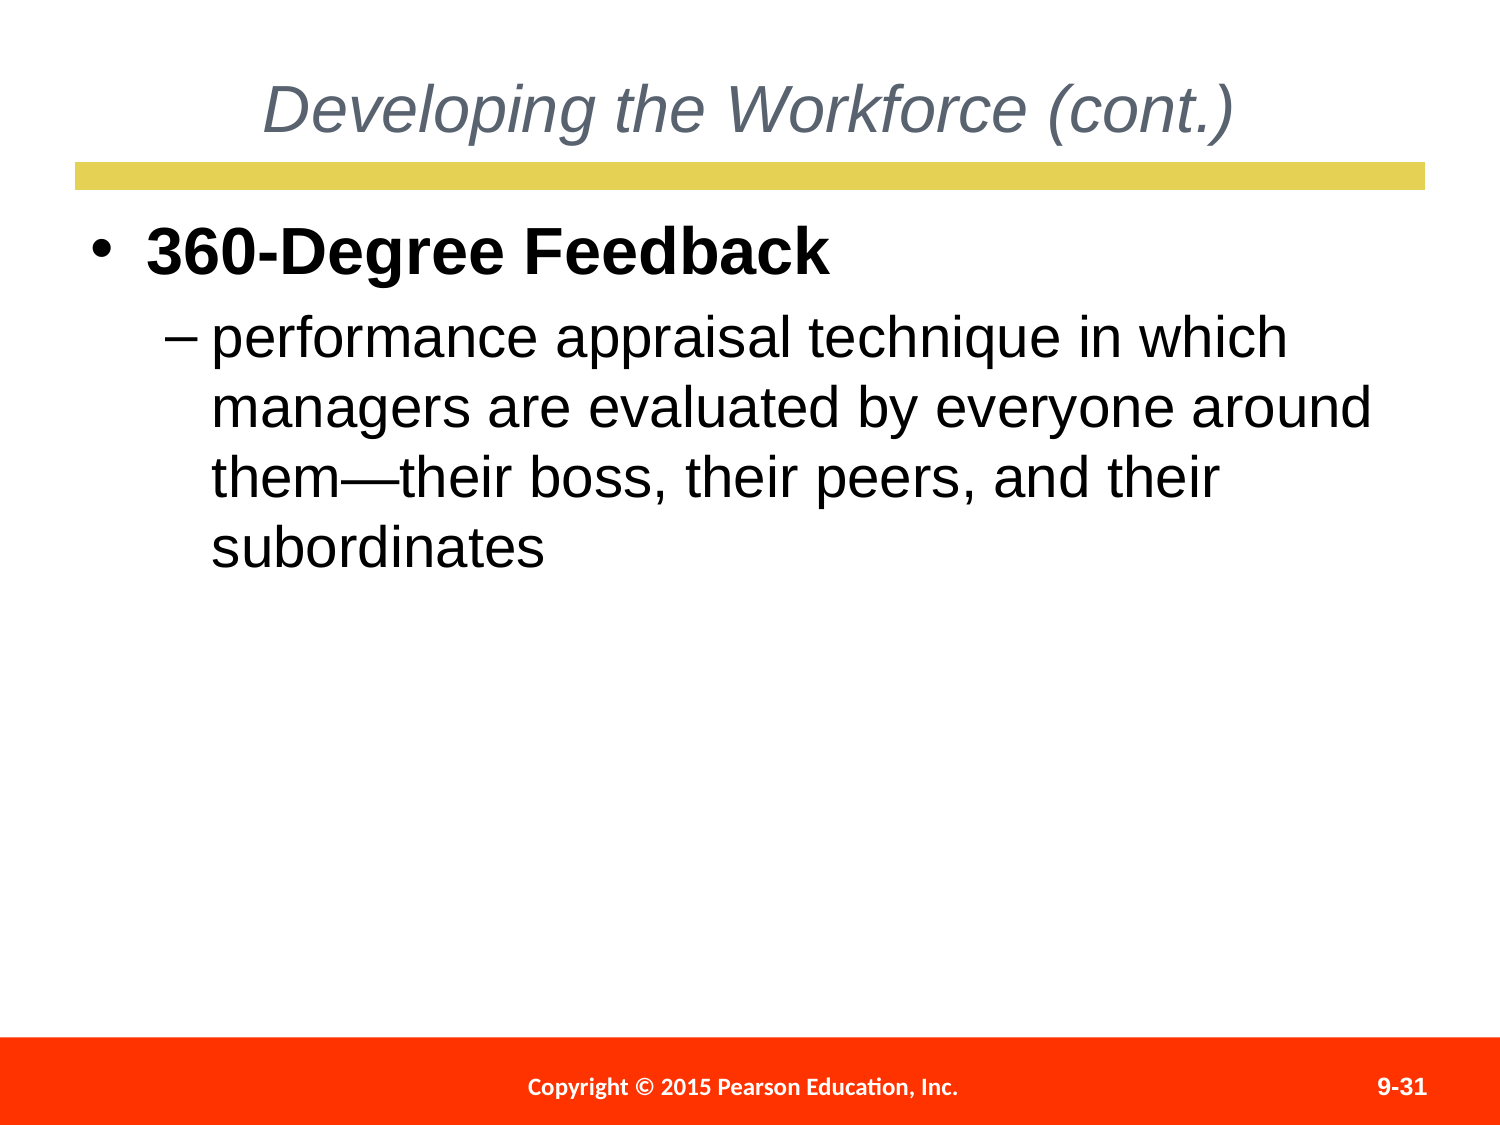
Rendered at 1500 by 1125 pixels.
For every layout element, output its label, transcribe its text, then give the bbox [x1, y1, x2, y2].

list 360-Degree Feedback performance appraisal technique in which managers are evaluated by everyone around them—their boss, their peers, and their subordinates [74, 199, 1426, 1006]
text_box Developing the Workforce (cont.) [74, 12, 1425, 200]
